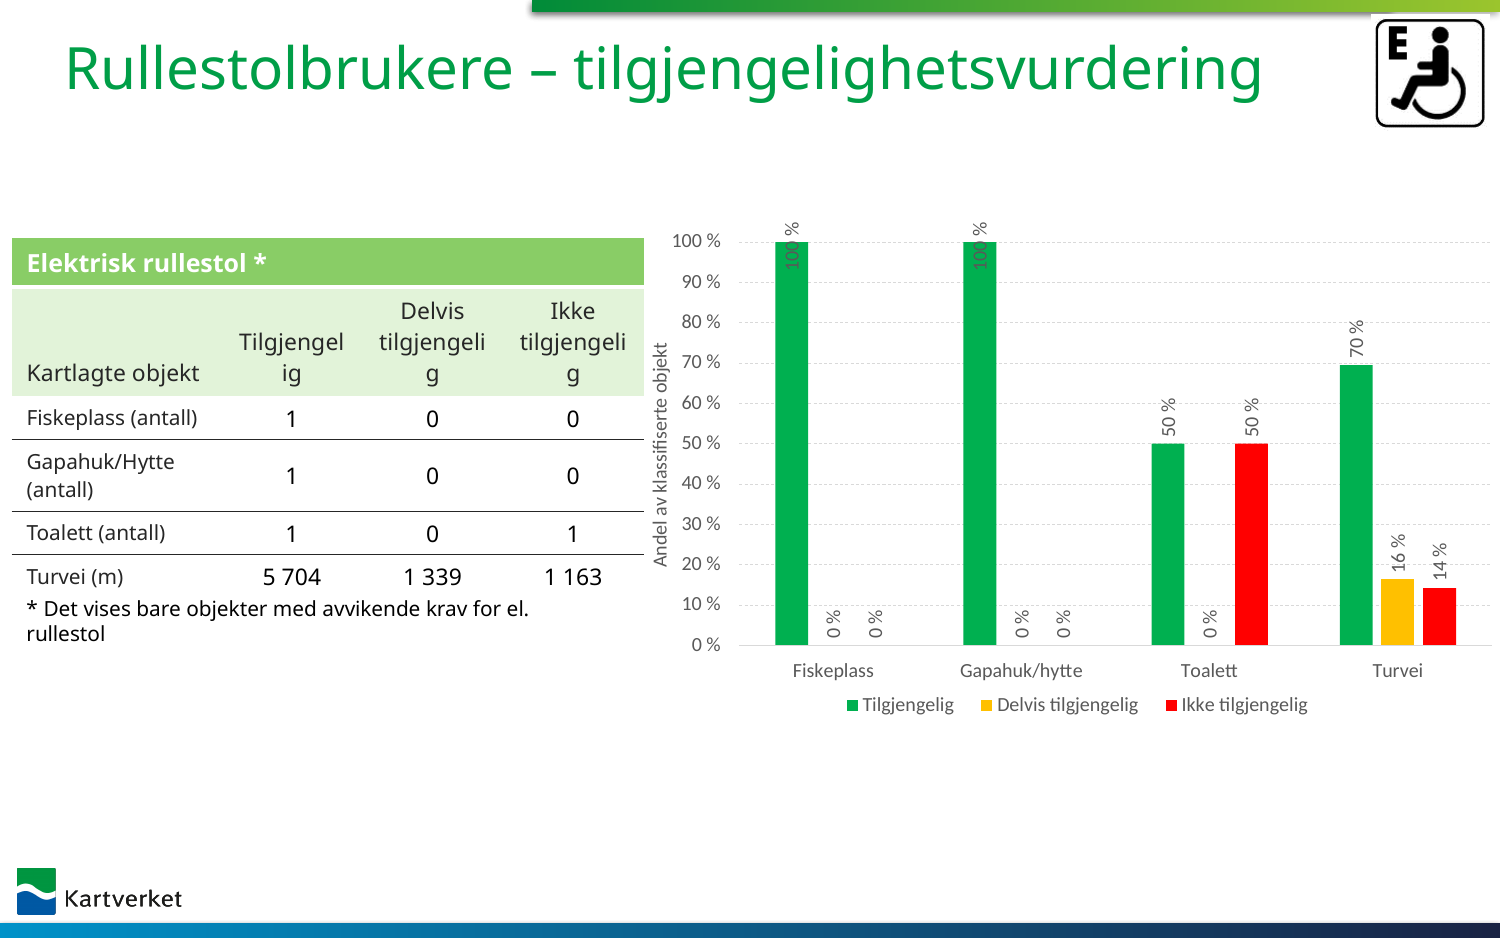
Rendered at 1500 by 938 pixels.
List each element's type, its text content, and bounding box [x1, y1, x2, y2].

text_box Rullestolbrukere – tilgjengelighetsvurdering [49, 12, 1372, 109]
table_cell 1 339 [362, 555, 503, 588]
table_cell 1 [503, 512, 638, 554]
text_box * Det vises bare objekter med avvikende krav for el. rullestol [11, 588, 597, 653]
table_header Elektrisk rullestol * [12, 238, 638, 285]
table_cell Kartlagte objekt [12, 289, 222, 396]
table_cell 5 704 [222, 555, 362, 588]
table_cell Ikke tilgjengelig [503, 289, 638, 396]
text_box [1371, 13, 1491, 133]
table_cell Gapahuk/Hytte (antall) [12, 440, 222, 511]
table_cell 0 [362, 512, 503, 554]
table_cell 1 [222, 440, 362, 511]
table_cell Tilgjengelig [222, 289, 362, 396]
table_cell 1 163 [503, 555, 638, 598]
table_cell Toalett (antall) [12, 512, 222, 554]
table_cell 1 [222, 512, 362, 554]
table_cell 1 [222, 396, 362, 439]
table_cell 0 [503, 396, 638, 439]
table_cell 0 [503, 440, 638, 511]
table_cell Turvei (m) [12, 555, 222, 588]
table_cell Delvis tilgjengelig [362, 289, 503, 396]
table_cell 0 [362, 440, 503, 511]
table_cell 0 [362, 396, 503, 439]
picture [643, 218, 1500, 728]
table_cell Fiskeplass (antall) [12, 396, 222, 439]
